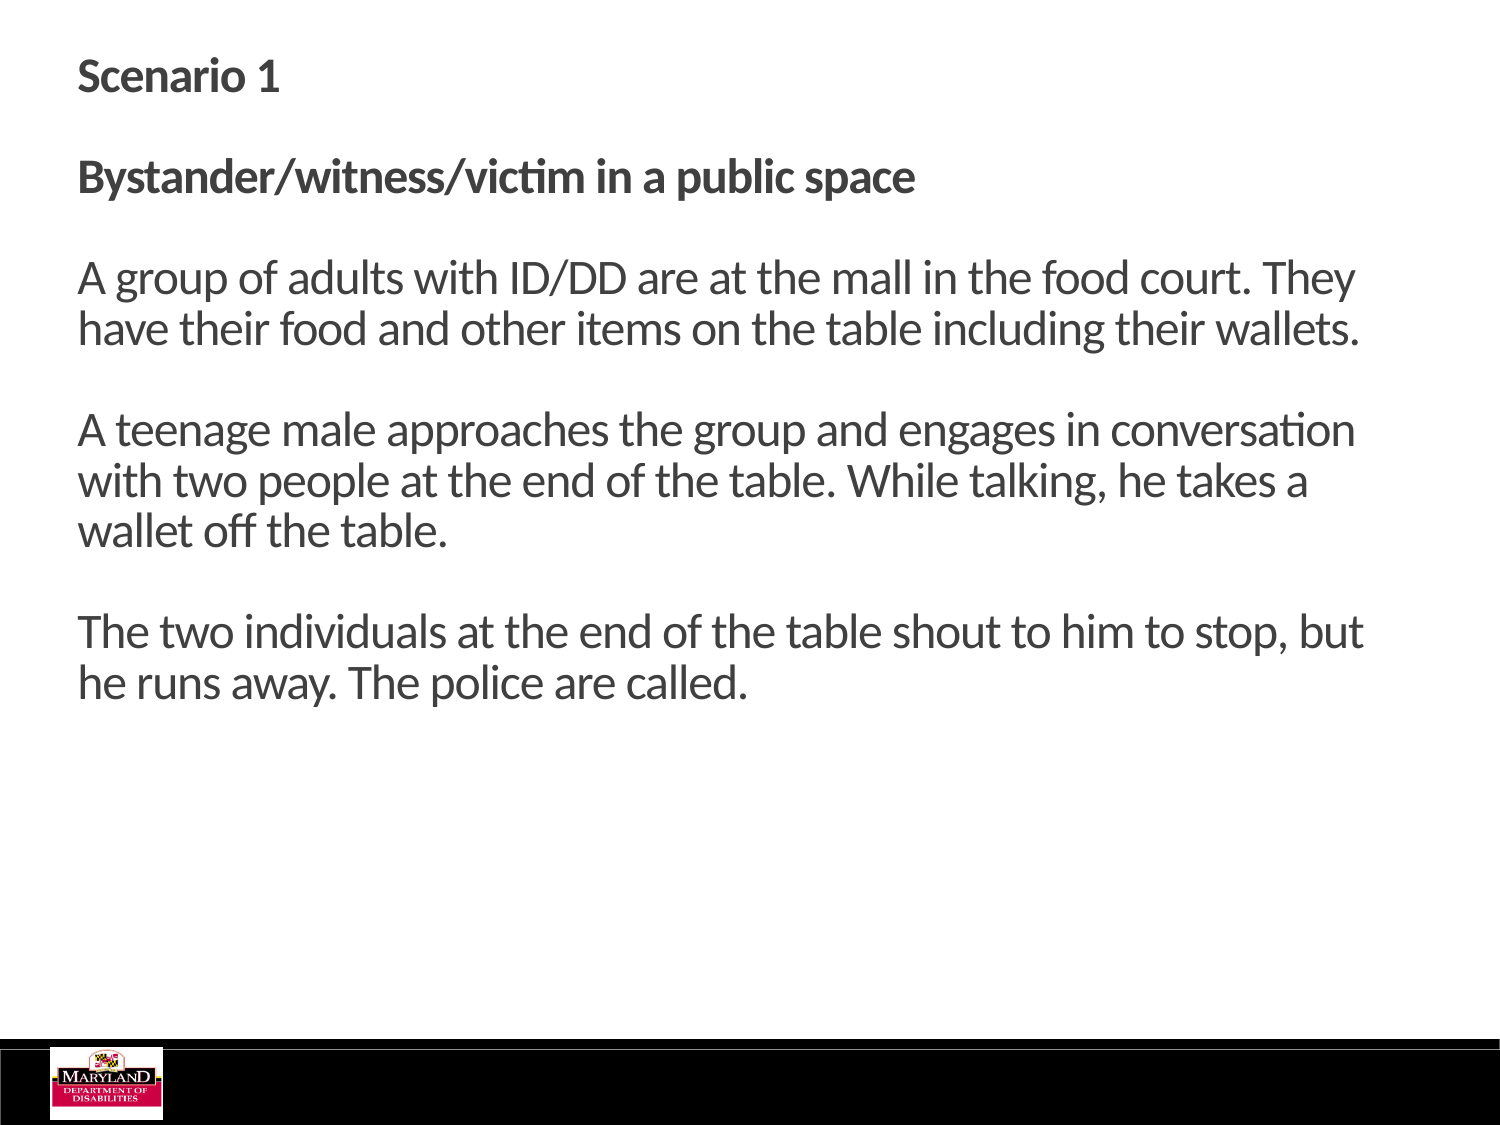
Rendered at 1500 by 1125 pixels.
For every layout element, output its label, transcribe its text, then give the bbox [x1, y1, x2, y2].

picture [50, 1047, 163, 1120]
title Scenario 1 Bystander/witness/victim in a public space A group of adults with ID/DD are at the mall in the food court. They have their food and other items on the table including their wallets. A teenage male approaches the group and engages in conversation with two people at the end of the table. While talking, he takes a wallet off the table. The two individuals at the end of the table shout to him to stop, but he runs away. The police are called. [62, 45, 1413, 1000]
